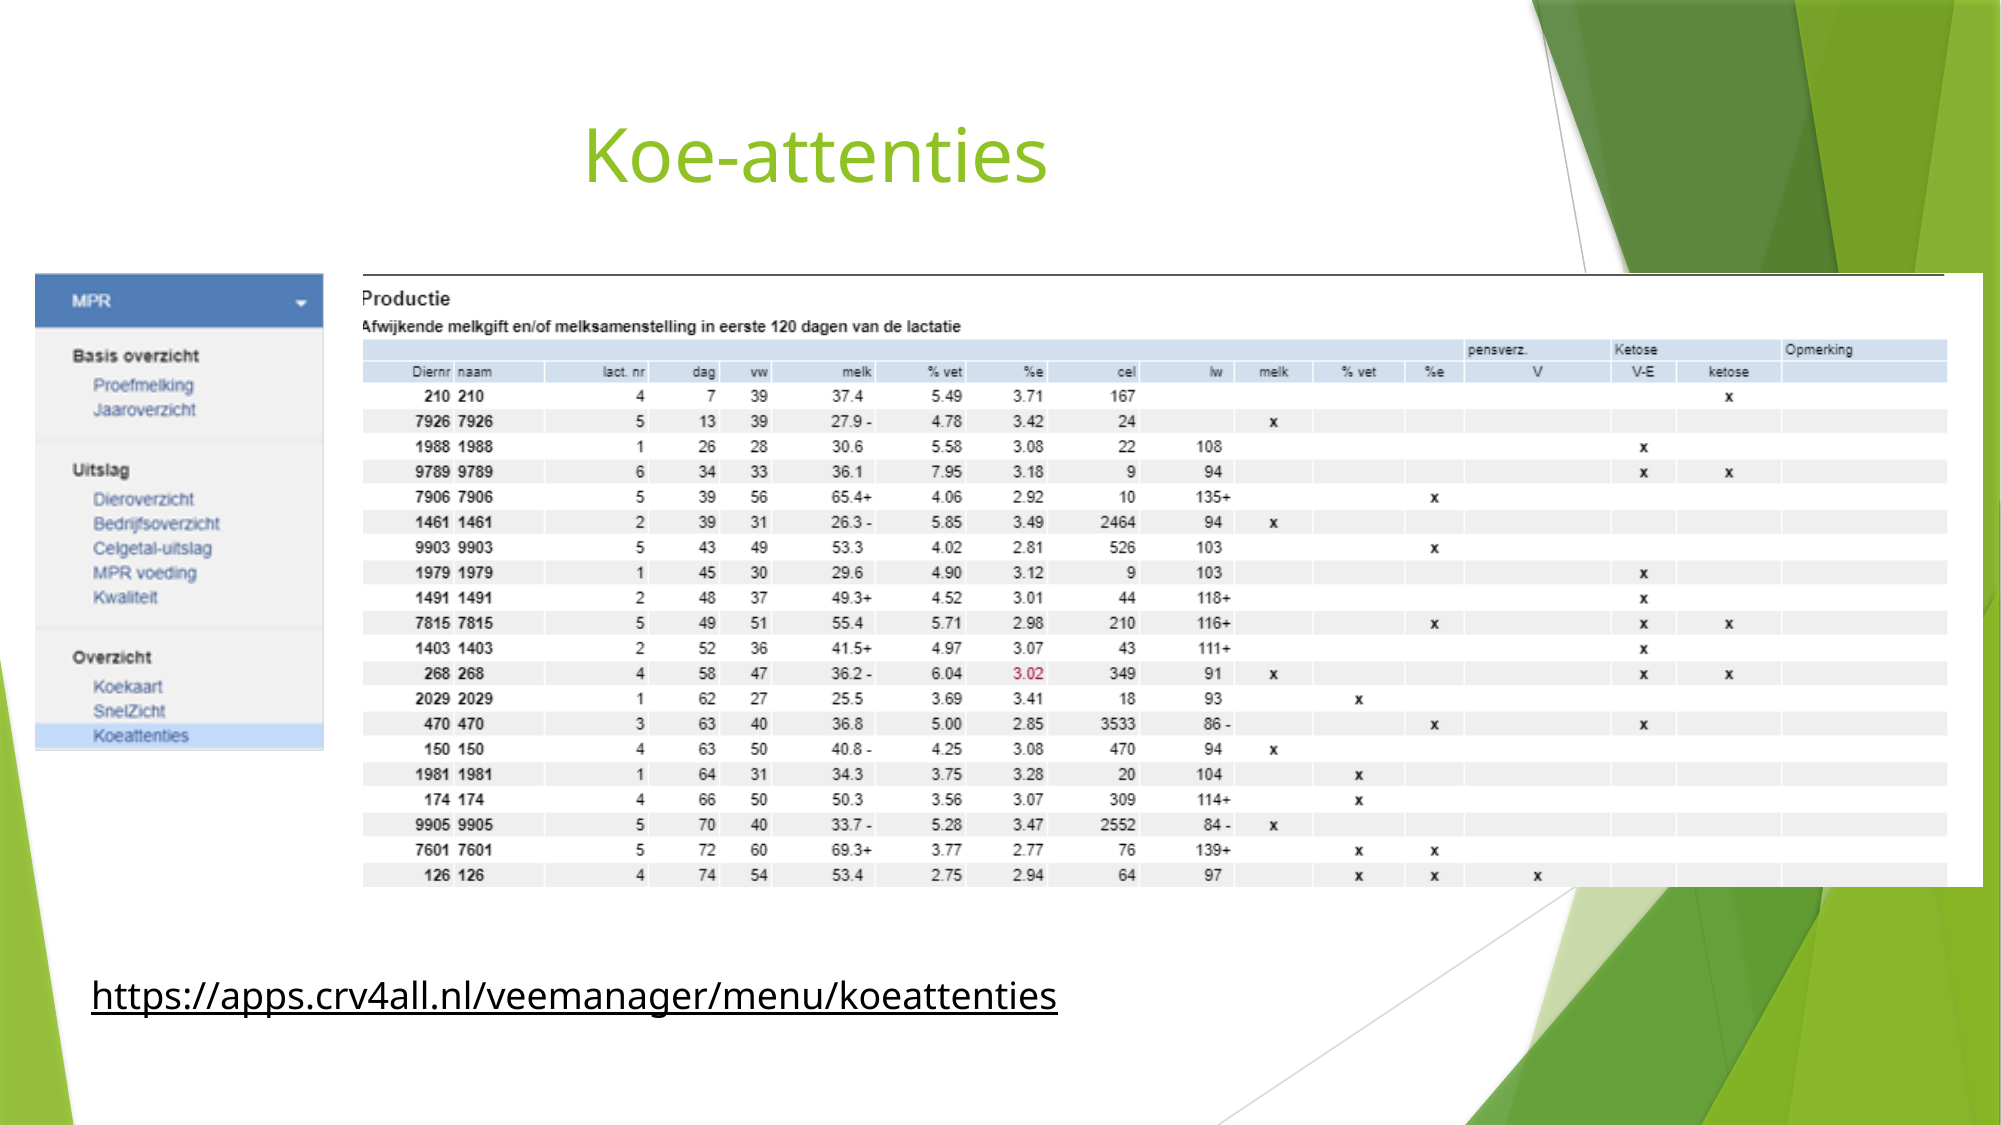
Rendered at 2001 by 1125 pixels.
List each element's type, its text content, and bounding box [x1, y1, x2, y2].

text_box https://apps.crv4all.nl/veemanager/menu/koeattenties [76, 964, 1083, 1031]
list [34, 272, 326, 754]
picture [363, 272, 1983, 888]
title Koe-attenties [111, 99, 1522, 317]
